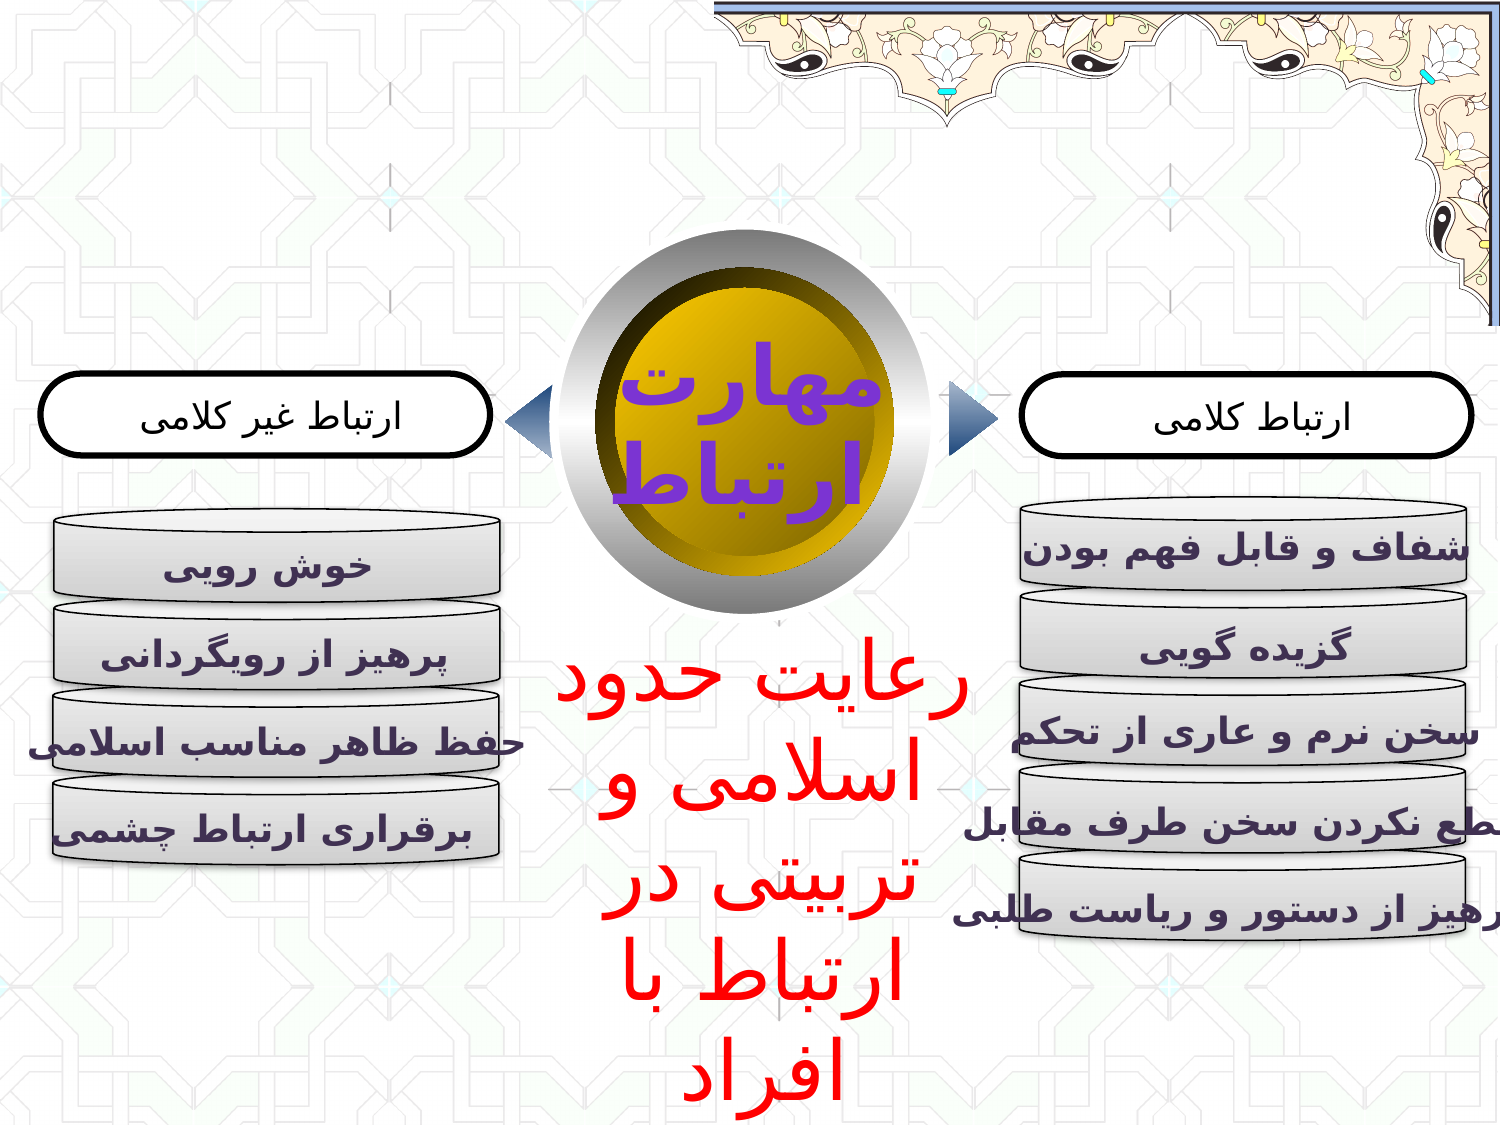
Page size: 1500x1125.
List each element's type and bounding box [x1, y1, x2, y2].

text_box [553, 224, 936, 619]
picture [0, 0, 1500, 1125]
